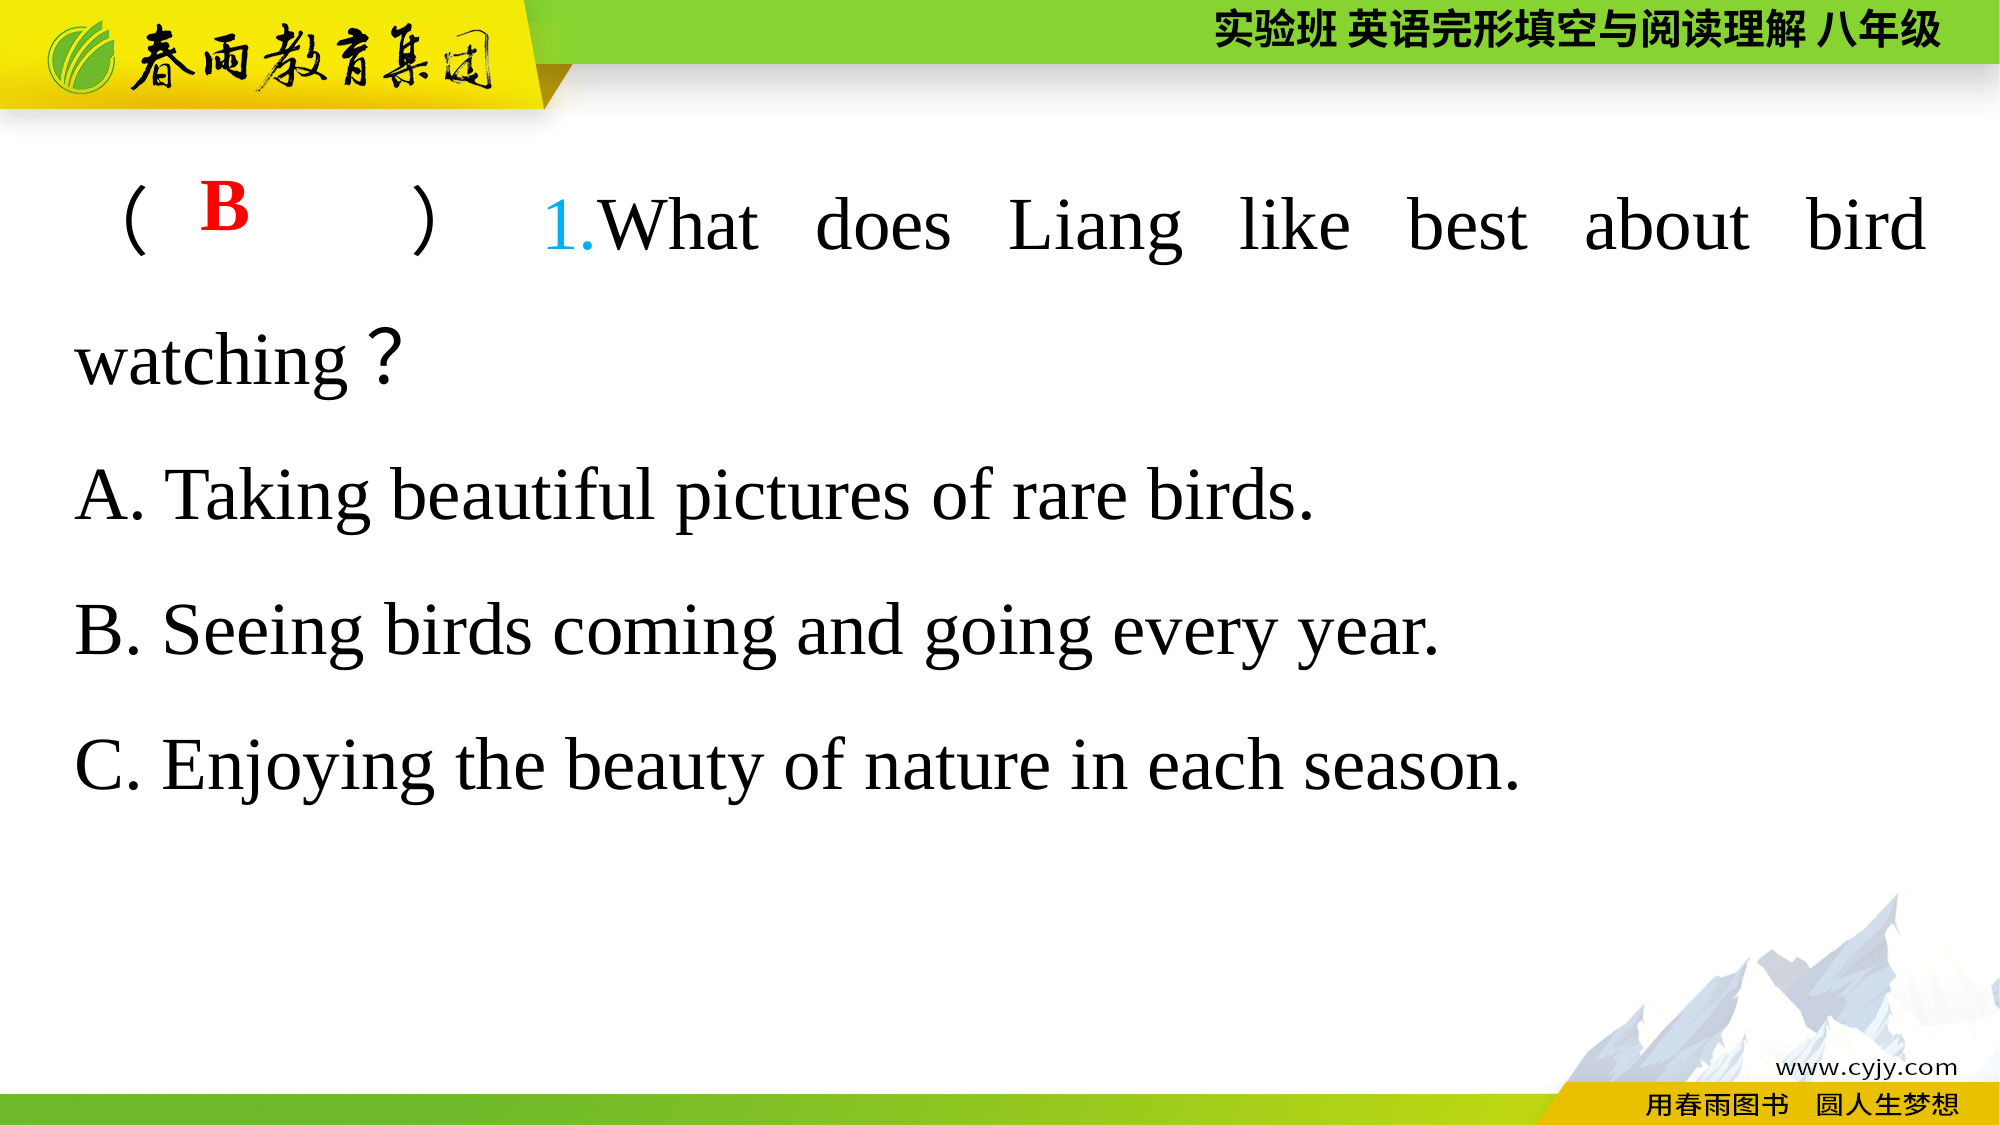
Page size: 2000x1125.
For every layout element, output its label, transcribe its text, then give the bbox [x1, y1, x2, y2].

picture [0, 0, 2000, 1125]
list （ ）1.What does Liang like best about bird watching？ A. Taking beautiful pictures of rare birds. B. Seeing birds coming and going every year. C. Enjoying the beauty of nature in each season. [59, 122, 1944, 683]
text_box B [185, 147, 266, 253]
